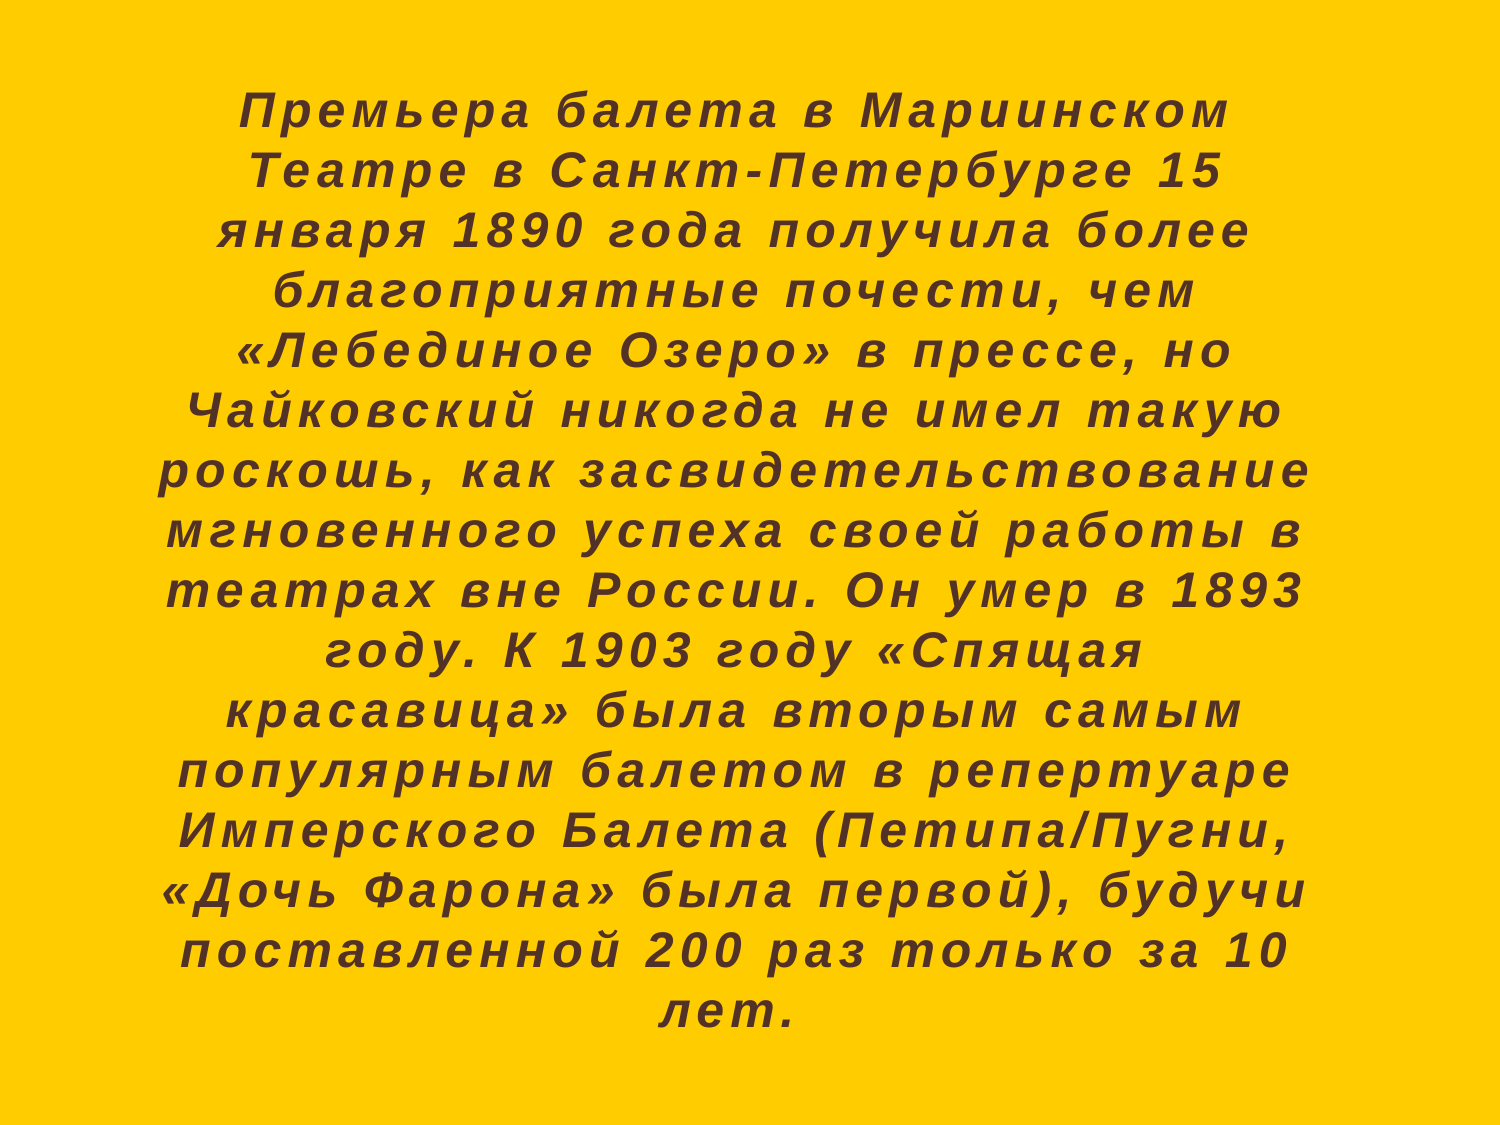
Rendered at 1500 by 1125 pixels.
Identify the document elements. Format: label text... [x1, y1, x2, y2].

text_box Премьера балета в Мариинском Театре в Санкт-Петербурге 15 января 1890 года получила более благоприятные почести, чем «Лебединое Озеро» в прессе, но Чайковский никогда не имел такую роскошь, как засвидетельствование мгновенного успеха своей работы в театрах вне России. Он умер в 1893 году. К 1903 году «Спящая красавица» была вторым самым популярным балетом в репертуаре Имперского Балета (Петипа/Пугни, «Дочь Фарона» была первой), будучи поставленной 200 раз только за 10 лет. [128, 70, 1346, 1045]
